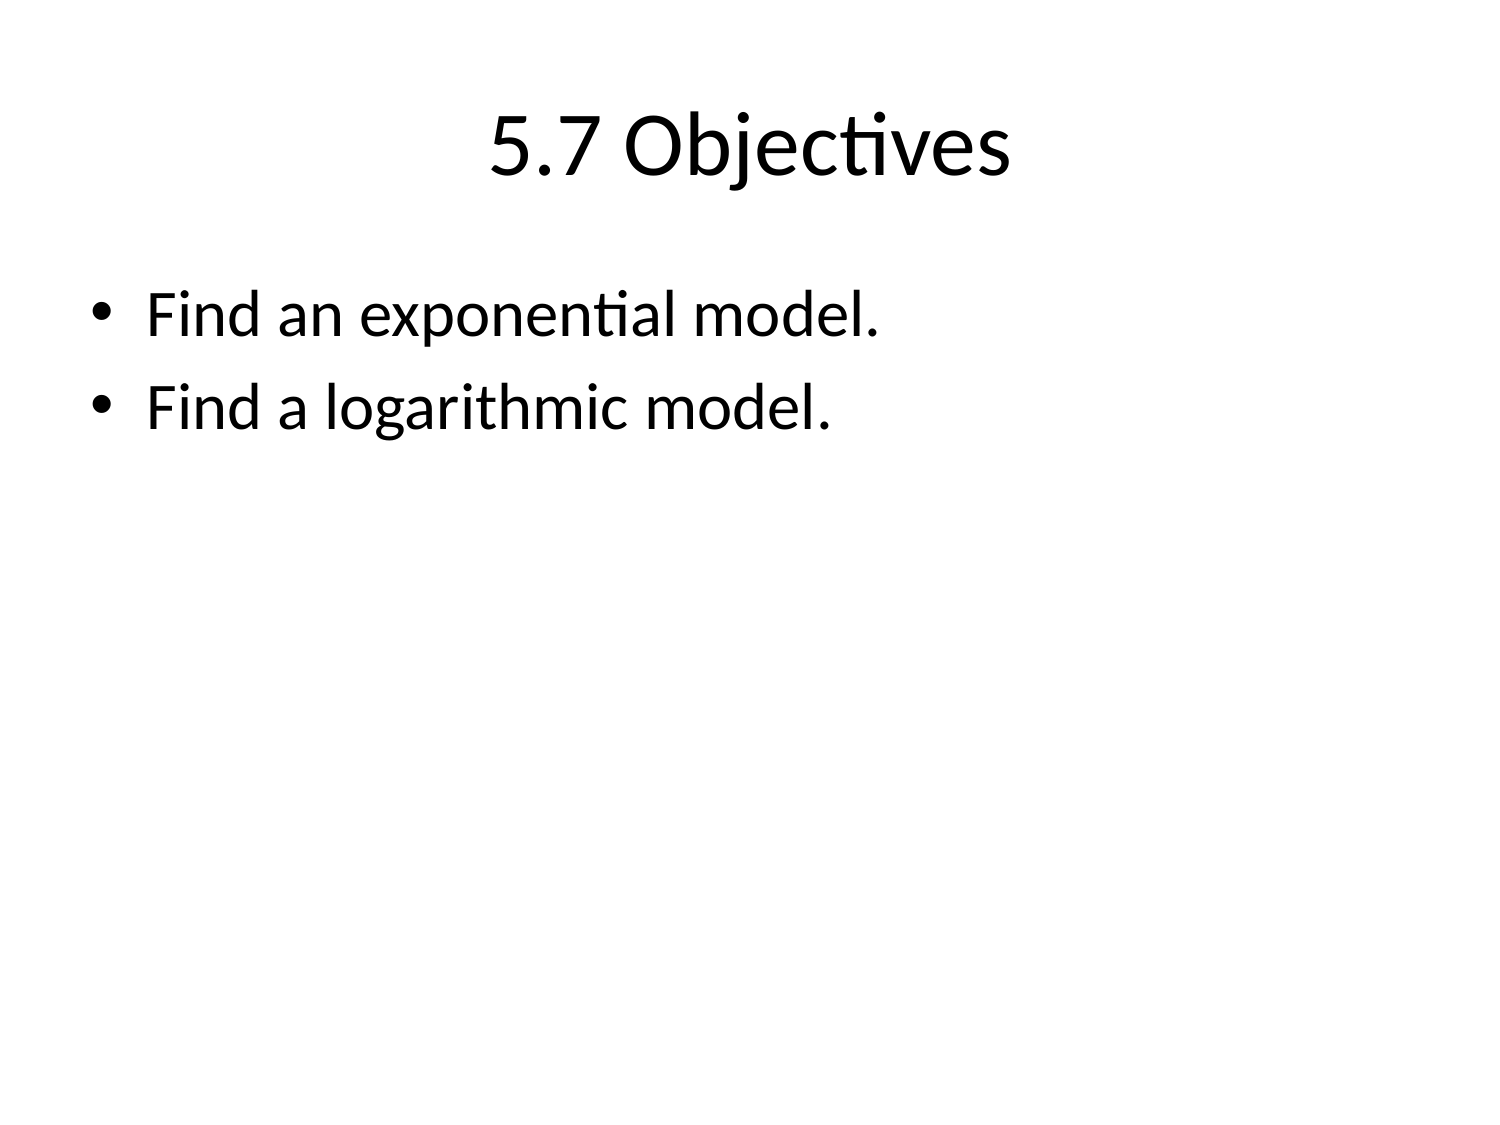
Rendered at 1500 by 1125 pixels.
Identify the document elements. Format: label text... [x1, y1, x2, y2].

list Find an exponential model. Find a logarithmic model. [75, 262, 1425, 1005]
title 5.7 Objectives [75, 45, 1425, 233]
